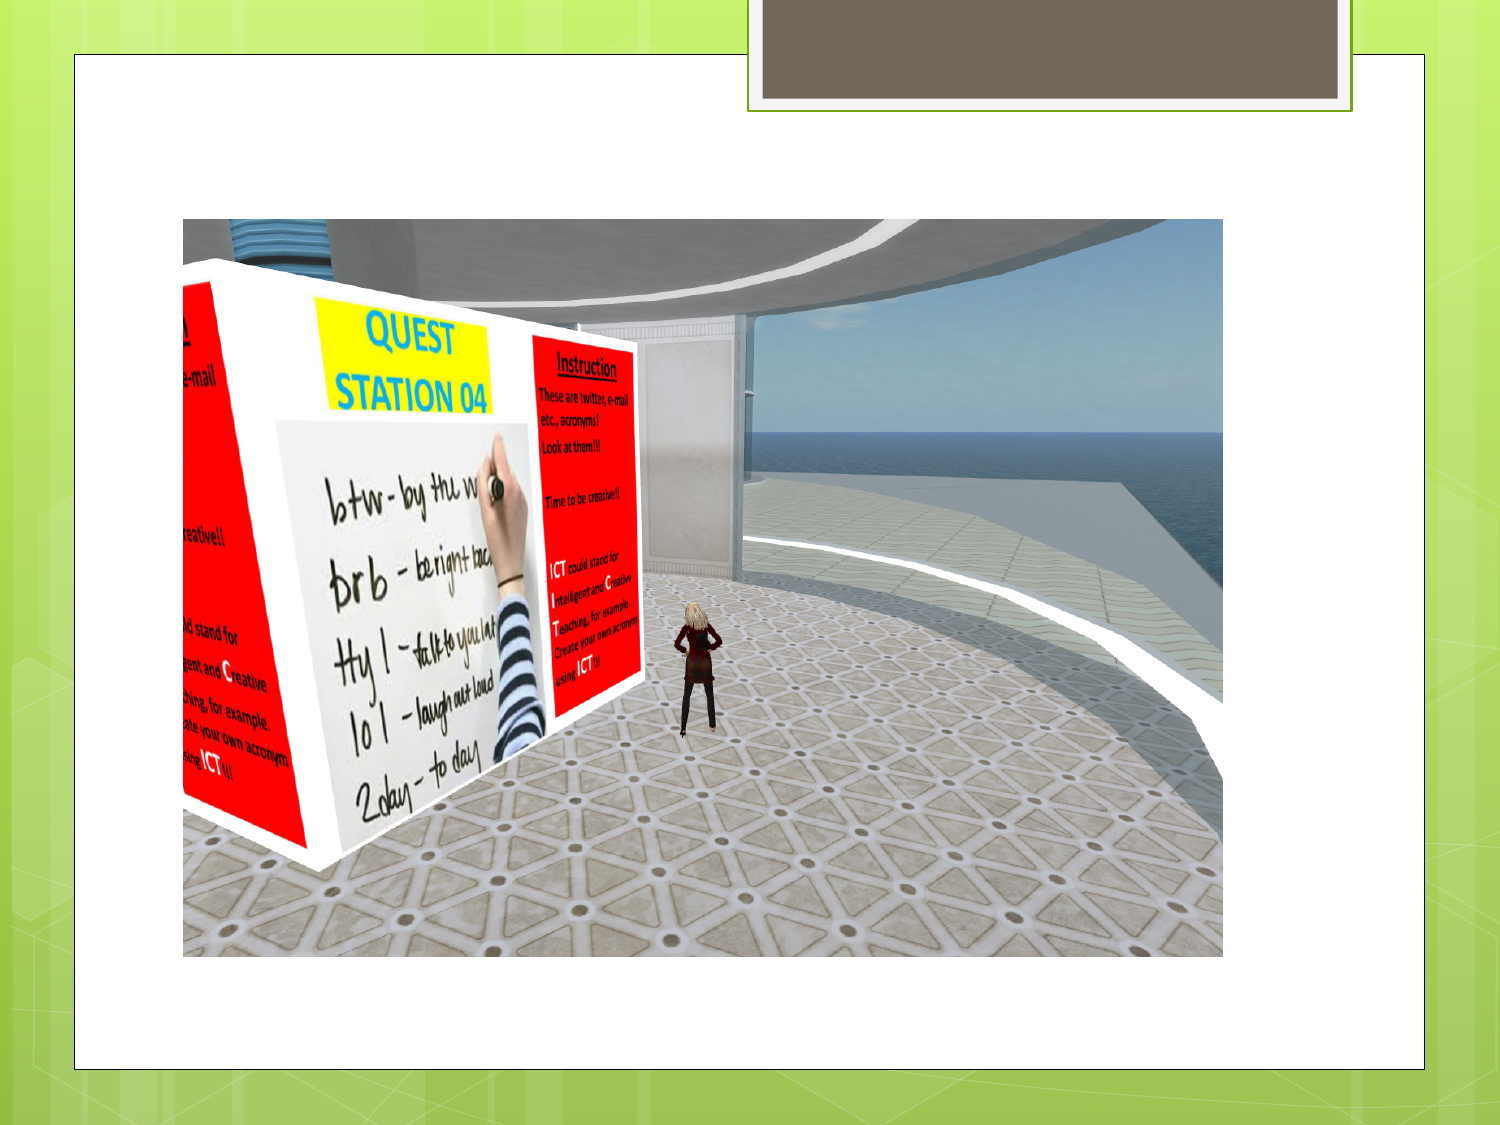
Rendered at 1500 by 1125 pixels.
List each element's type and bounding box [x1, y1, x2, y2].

list [182, 219, 1223, 957]
